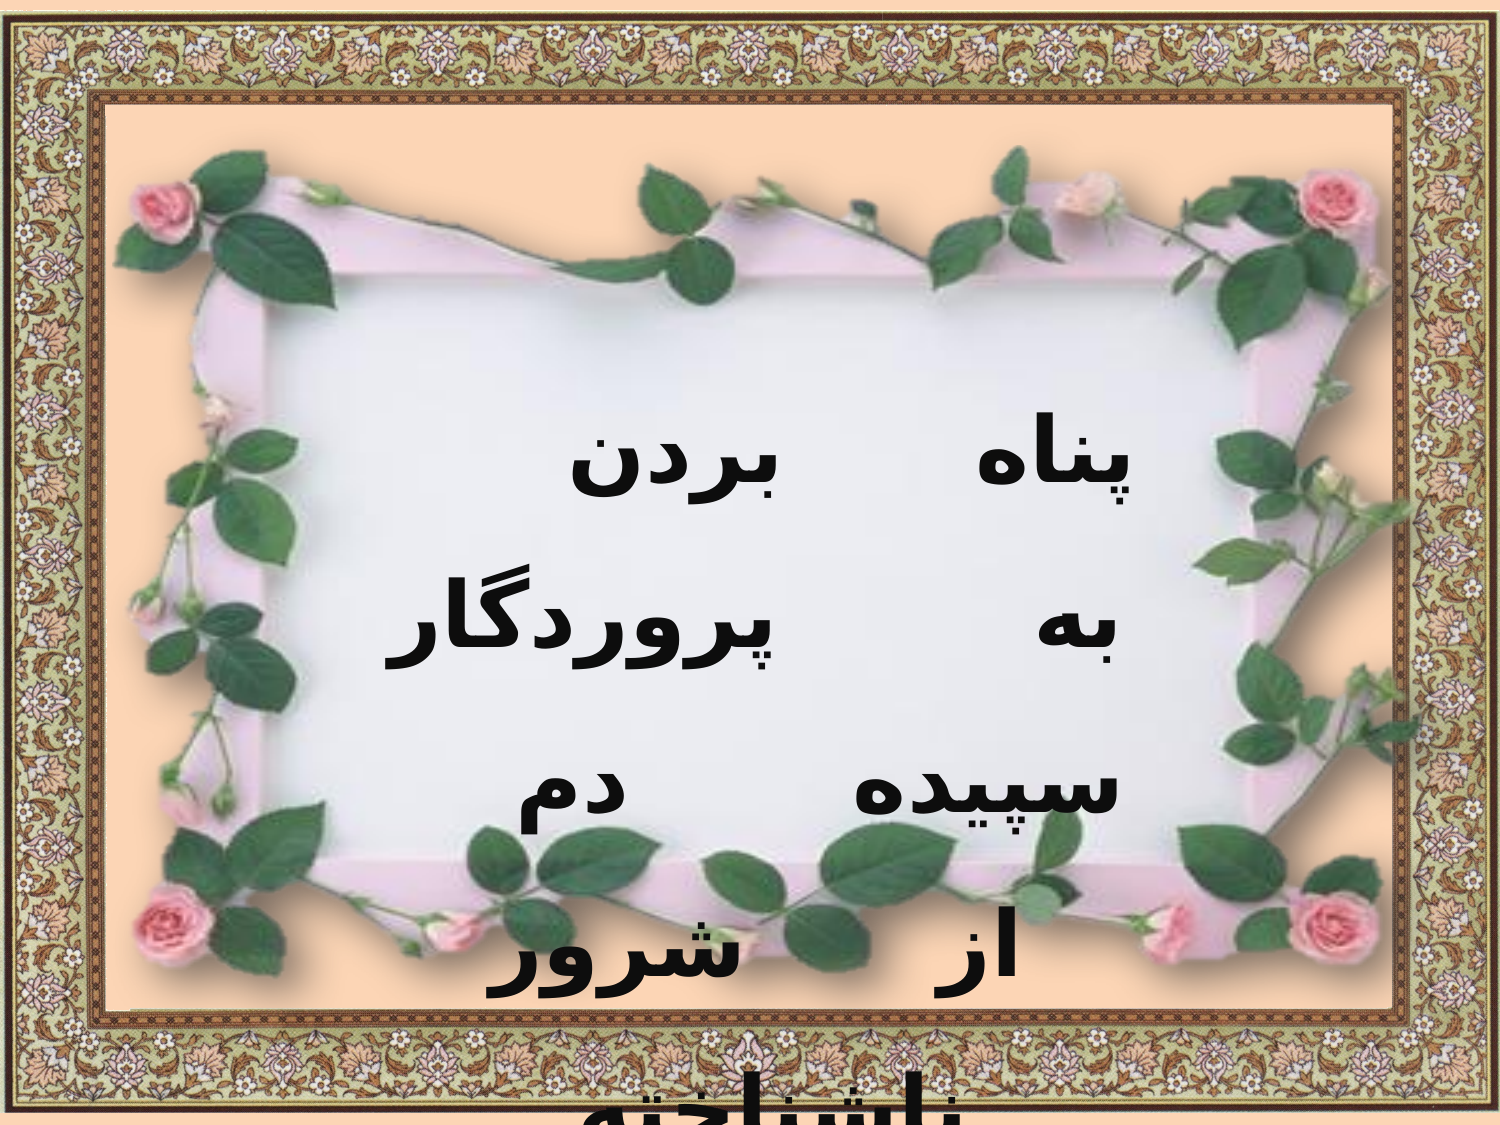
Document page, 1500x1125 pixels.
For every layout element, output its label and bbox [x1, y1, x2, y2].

picture [0, 10, 1500, 1115]
text_box [111, 145, 1423, 985]
